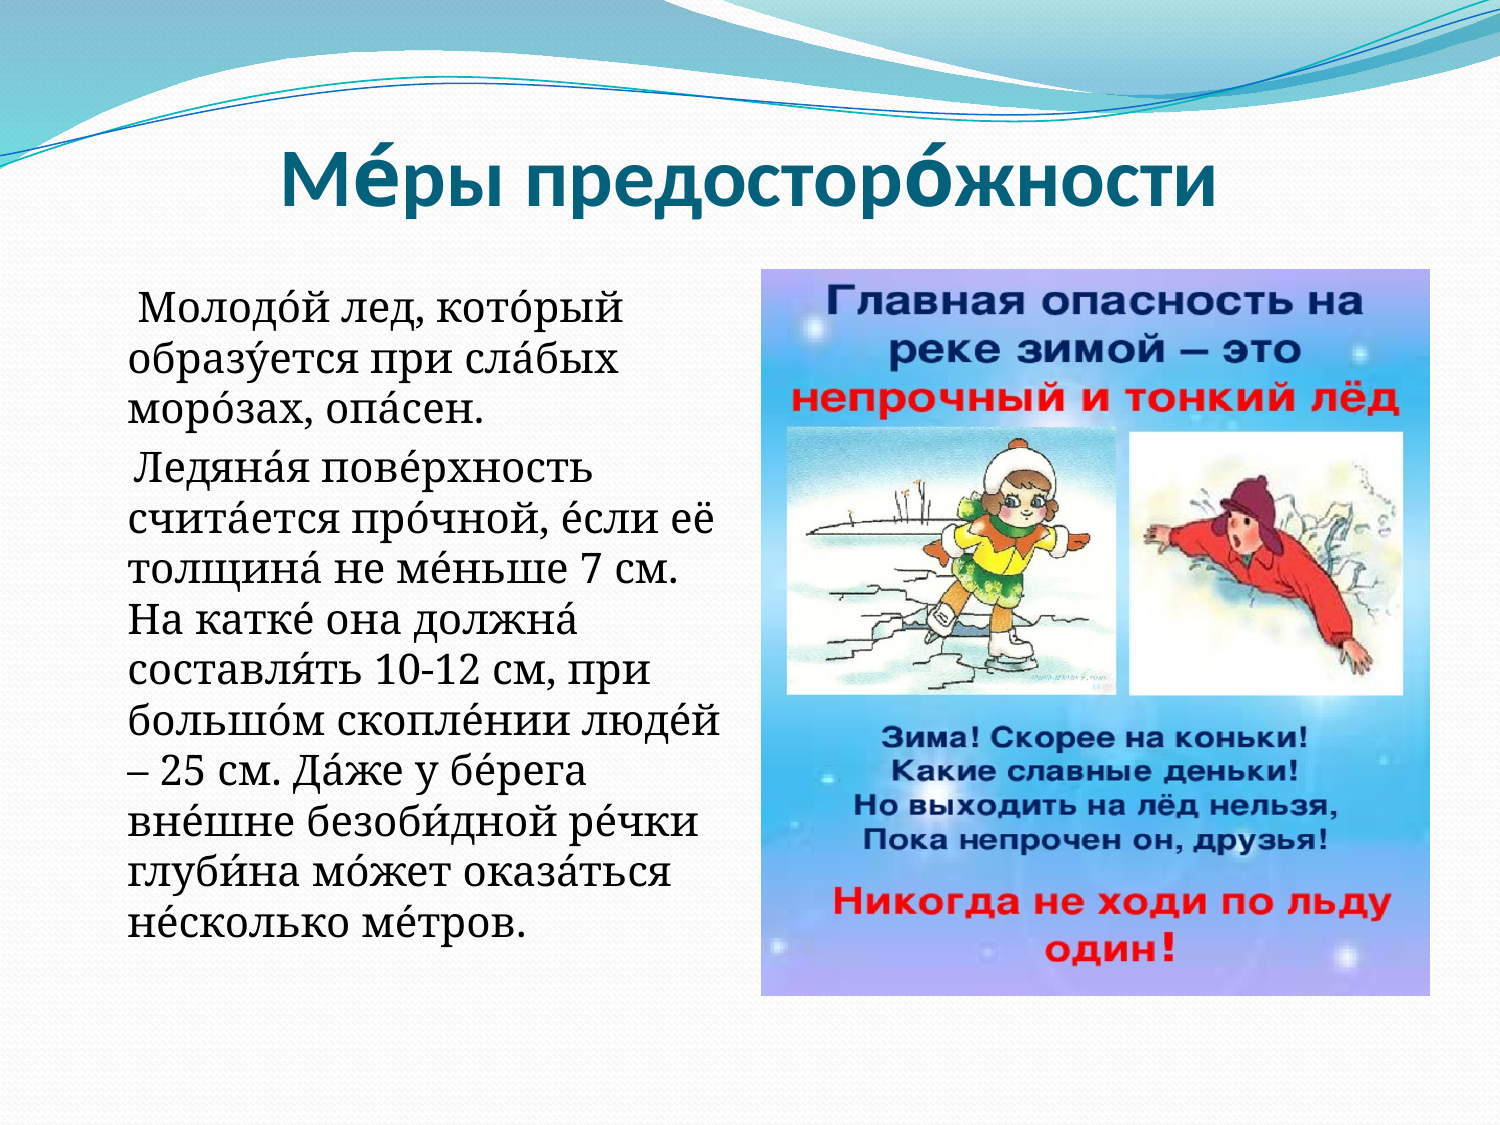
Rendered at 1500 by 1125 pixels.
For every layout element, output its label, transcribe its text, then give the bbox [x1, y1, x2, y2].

picture [761, 269, 1430, 997]
title Ме́ры предосторо́жности [75, 115, 1425, 303]
list Молодо́й лед, кото́рый образу́ется при сла́бых моро́зах, опа́сен. Ледяна́я пове́рхность счита́ется про́чной, е́сли её толщина́ не ме́ньше 7 см. На катке́ она должна́ составля́ть 10-12 см, при большо́м скопле́нии люде́й – 25 см. Да́же у бе́рега вне́шне безоби́дной ре́чки глуби́на мо́жет оказа́ться не́сколько ме́тров. [75, 269, 738, 1043]
